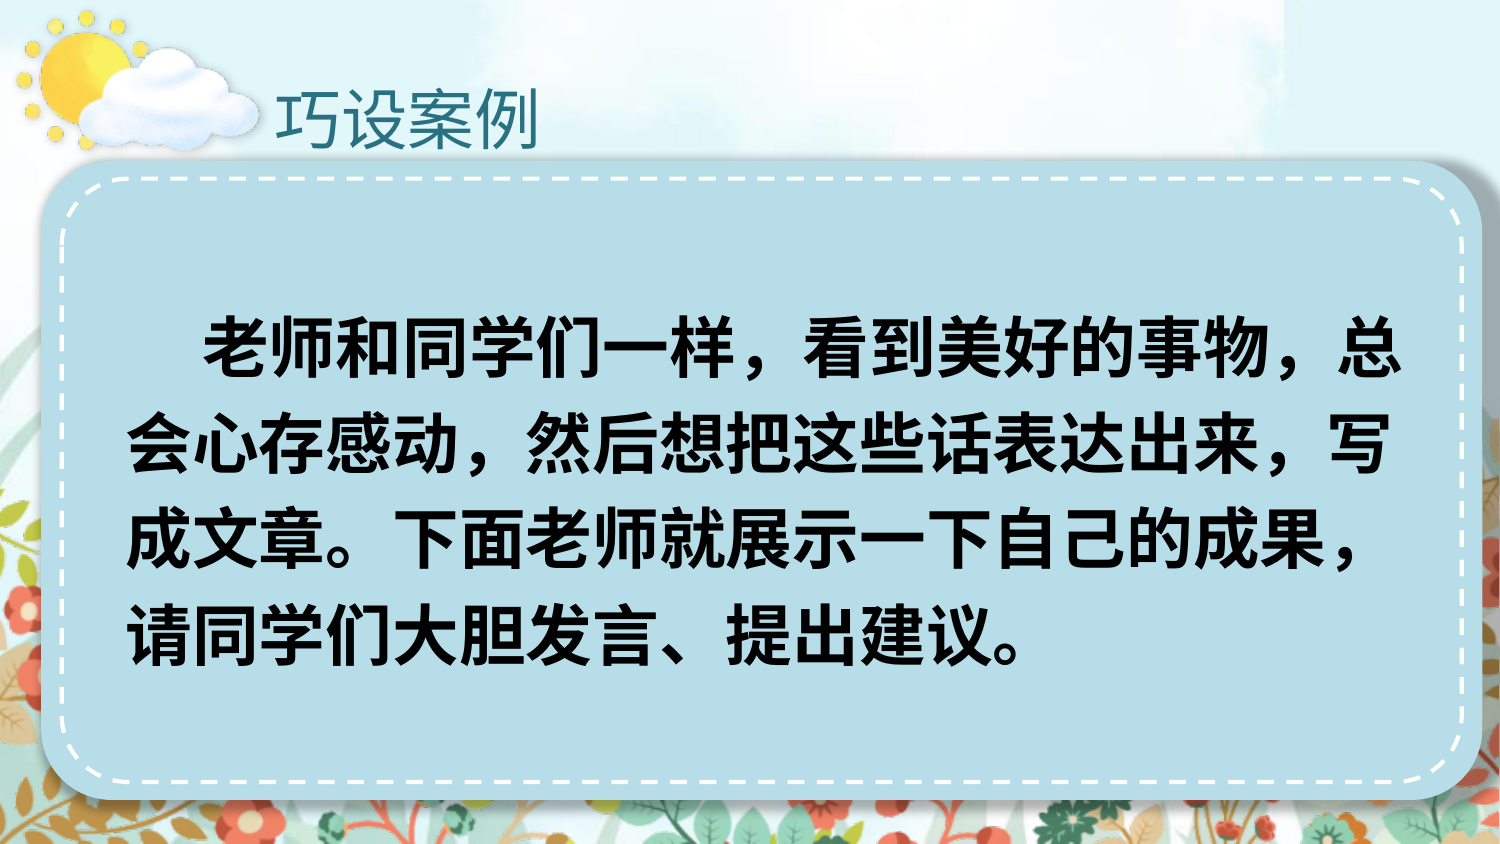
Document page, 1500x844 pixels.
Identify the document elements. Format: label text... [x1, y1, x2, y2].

text_box 巧设案例 [259, 54, 637, 165]
picture [0, 0, 1500, 844]
text_box 老师和同学们一样，看到美好的事物，总会心存感动，然后想把这些话表达出来，写成文章。下面老师就展示一下自己的成果，请同学们大胆发言、提出建议。 [110, 282, 1429, 681]
